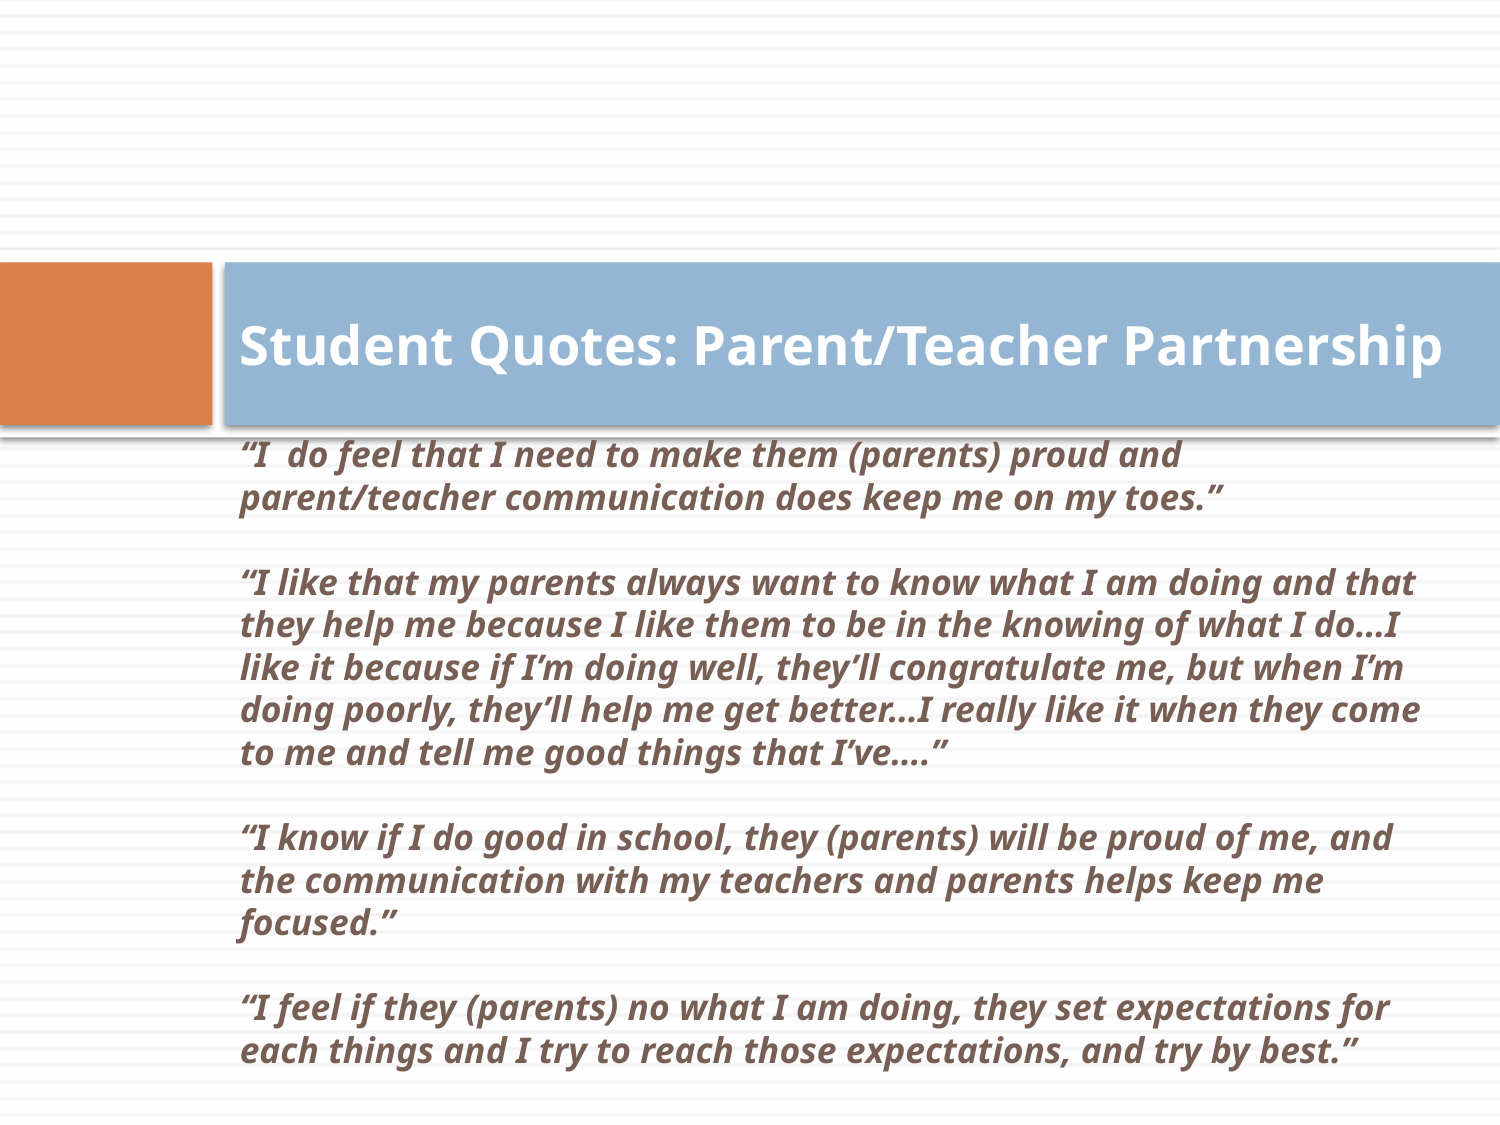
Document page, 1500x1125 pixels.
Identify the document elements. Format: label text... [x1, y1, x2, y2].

title Student Quotes: Parent/Teacher Partnership [225, 262, 1475, 425]
list “I do feel that I need to make them (parents) proud and parent/teacher communication does keep me on my toes.” “I like that my parents always want to know what I am doing and that they help me because I like them to be in the knowing of what I do…I like it because if I’m doing well, they’ll congratulate me, but when I’m doing poorly, they’ll help me get better…I really like it when they come to me and tell me good things that I’ve….” “I know if I do good in school, they (parents) will be proud of me, and the communication with my teachers and parents helps keep me focused.” “I feel if they (parents) no what I am doing, they set expectations for each things and I try to reach those expectations, and try by best.” [225, 425, 1450, 1100]
